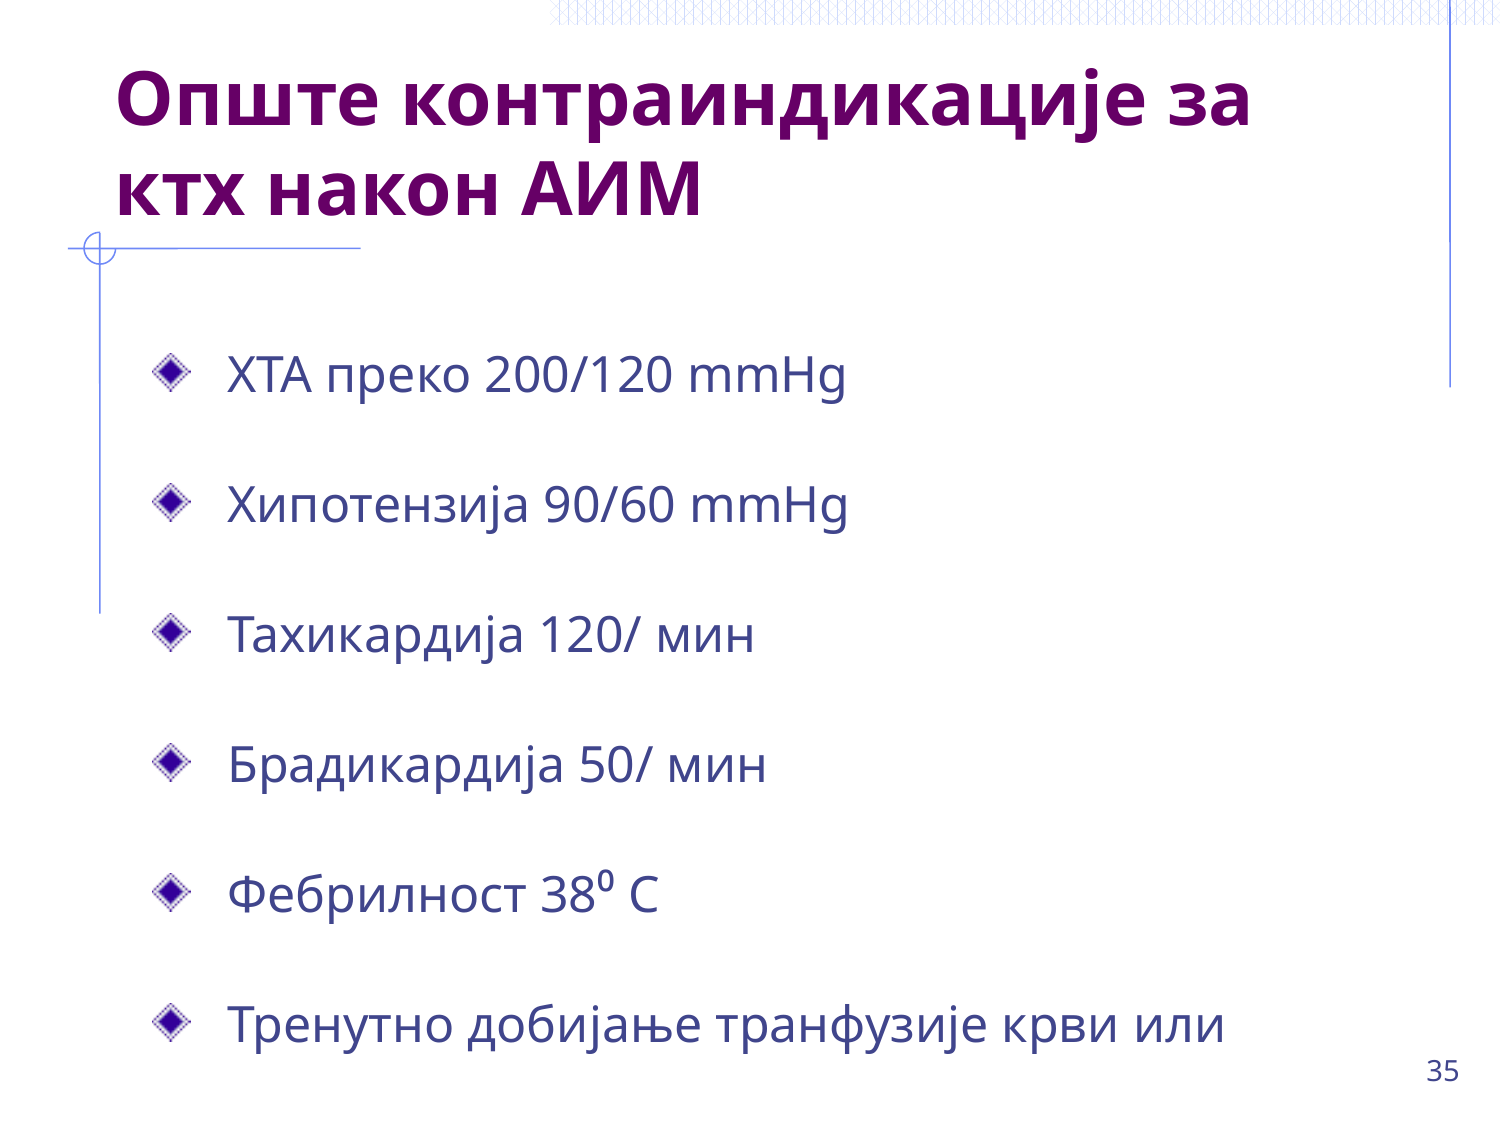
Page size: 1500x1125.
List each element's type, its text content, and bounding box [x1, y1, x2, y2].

picture [152, 1003, 191, 1042]
picture [152, 743, 191, 782]
slide_number 35 [1162, 1025, 1475, 1100]
picture [152, 483, 191, 522]
picture [152, 873, 191, 912]
title Опште контраиндикације за ктх након АИМ [99, 49, 1376, 238]
picture [152, 353, 191, 392]
list ХТА преко 200/120 mmHg Хипотензија 90/60 mmHg Тахикардија 120/ мин Брадикардија 50/ мин Фебрилност 38⁰ C Тренутно добијање транфузије крви или плазме [137, 274, 1413, 951]
picture [152, 613, 191, 652]
